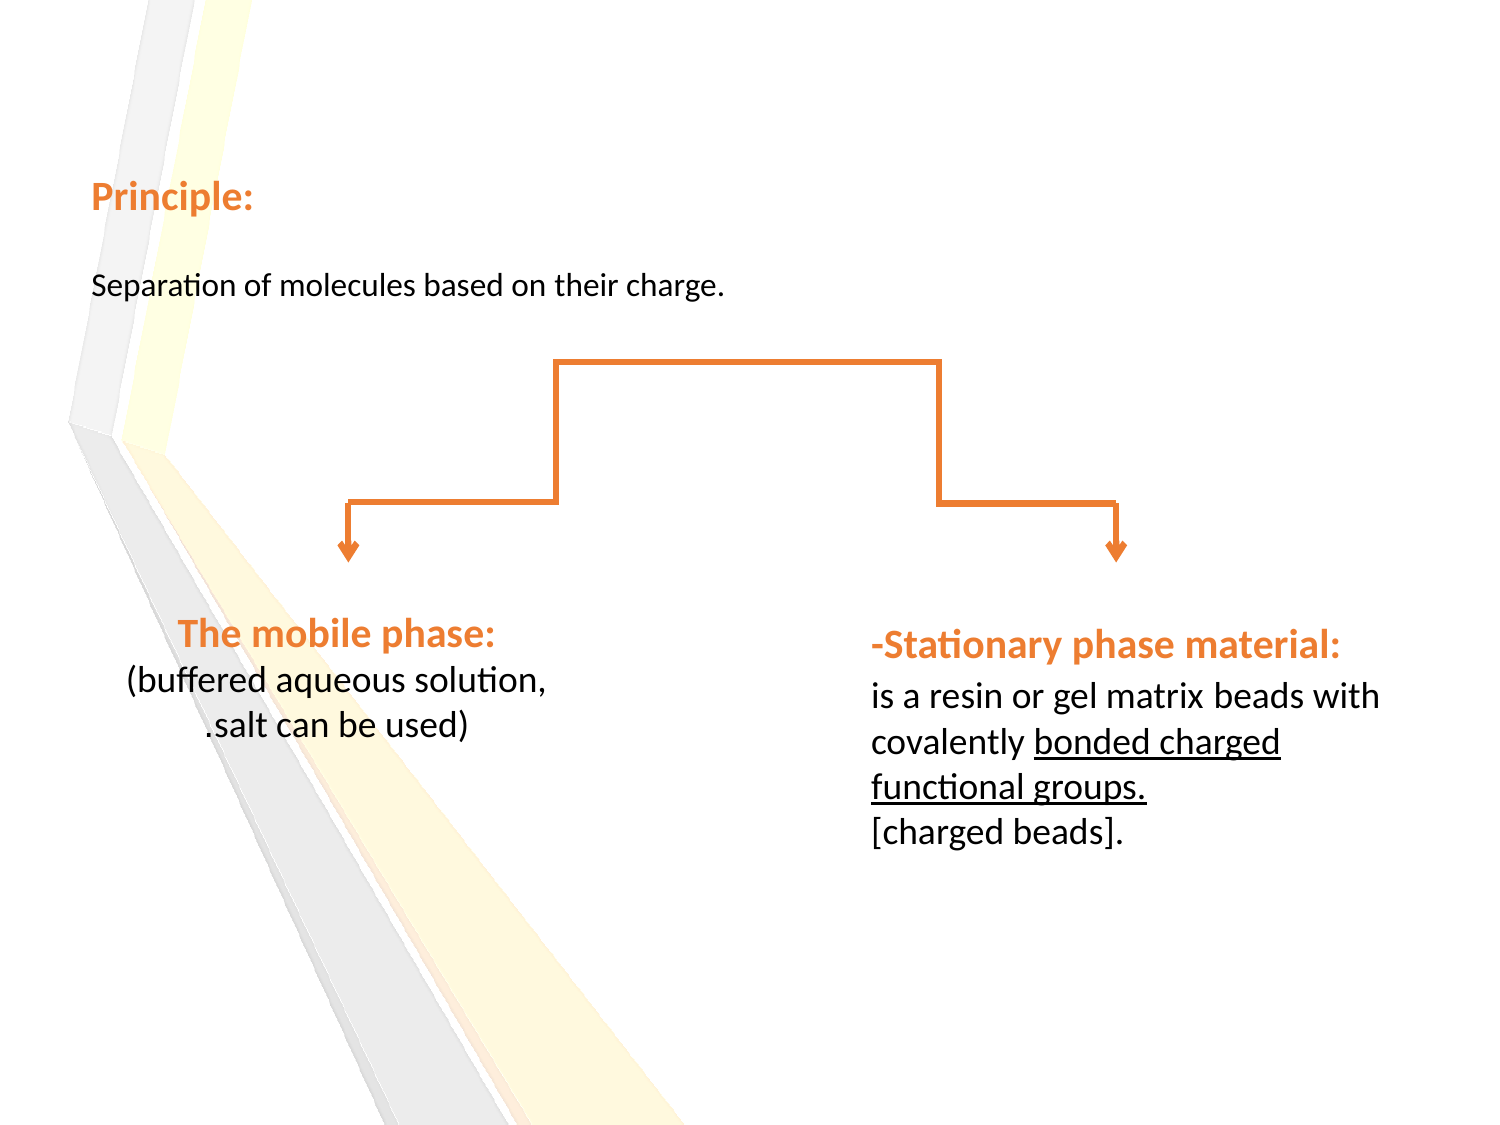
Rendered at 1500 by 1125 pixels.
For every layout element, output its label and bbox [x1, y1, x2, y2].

text_box [348, 361, 764, 503]
text_box [761, 361, 1117, 504]
picture [0, 0, 1500, 1125]
